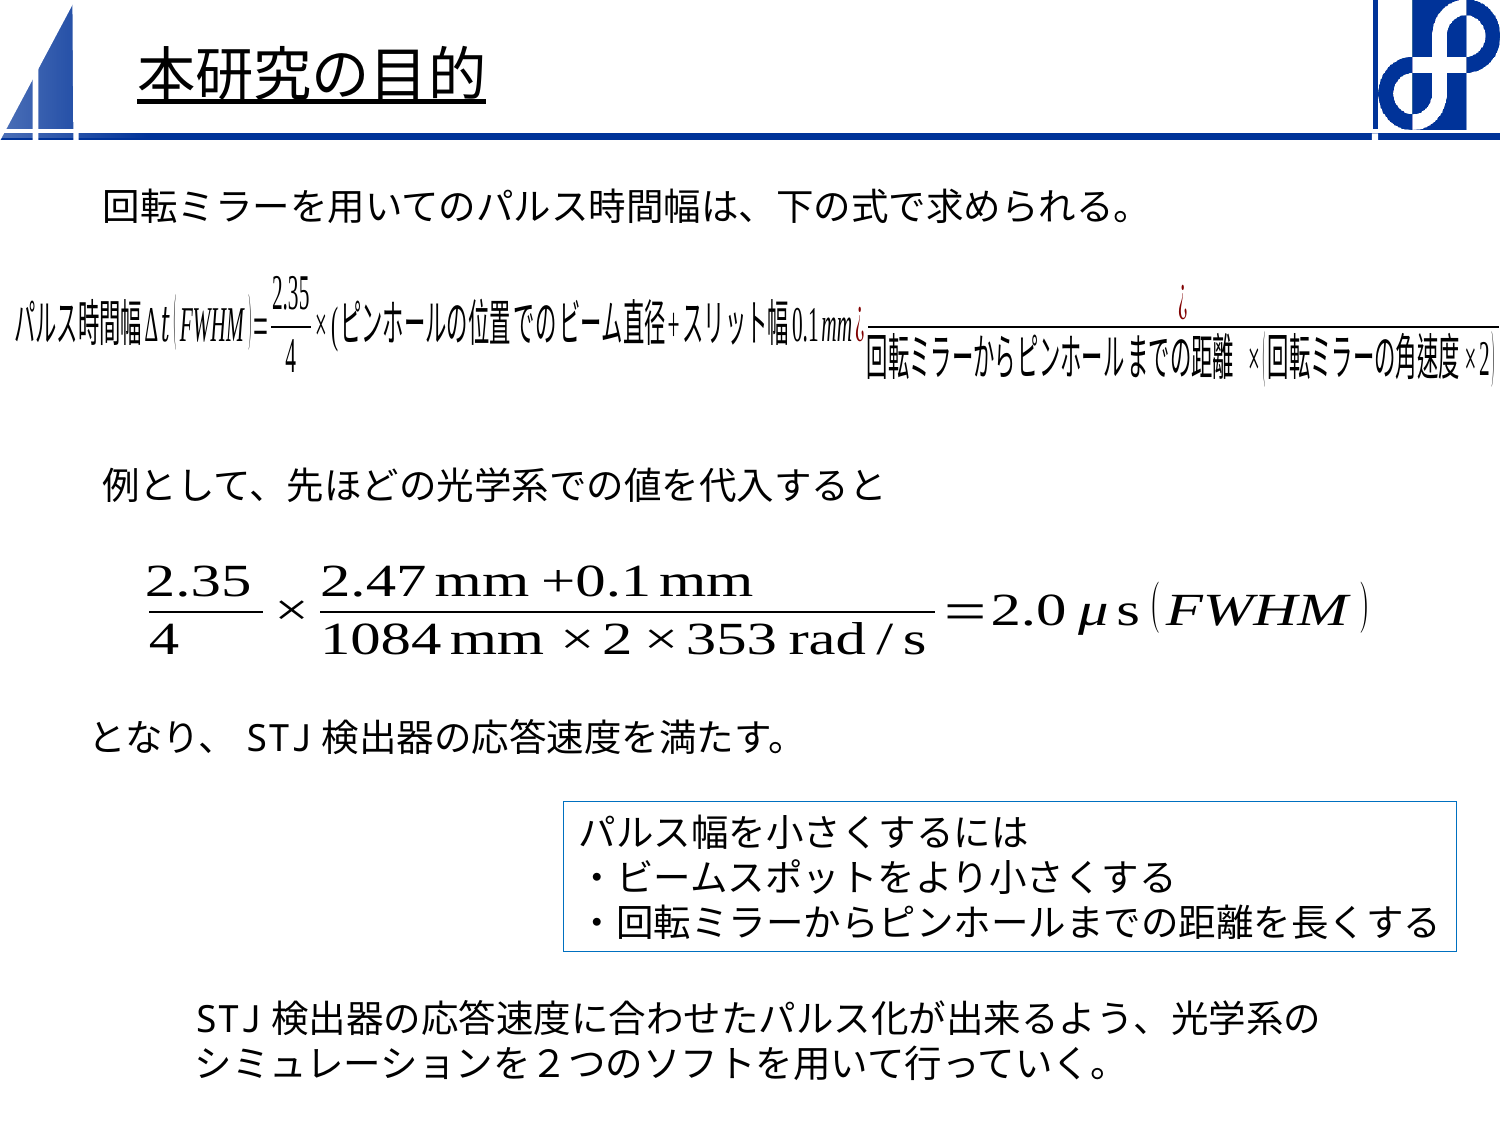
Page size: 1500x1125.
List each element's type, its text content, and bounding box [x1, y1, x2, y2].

text_box 例として、先ほどの光学系での値を代入すると [87, 454, 902, 515]
text_box 回転ミラーを用いてのパルス時間幅は、下の式で求められる。 [87, 175, 1167, 235]
title 本研究の目的 [122, 37, 1394, 134]
text_box となり、STJ検出器の応答速度を満たす。 [74, 706, 821, 767]
text_box パルス幅を小さくするには ・ビームスポットをより小さくする ・回転ミラーからピンホールまでの距離を長くする [563, 801, 1457, 952]
picture [1378, 0, 1500, 130]
text_box STJ検出器の応答速度に合わせたパルス化が出来るよう、光学系の シミュレーションを２つのソフトを用いて行っていく。 [180, 987, 1337, 1093]
